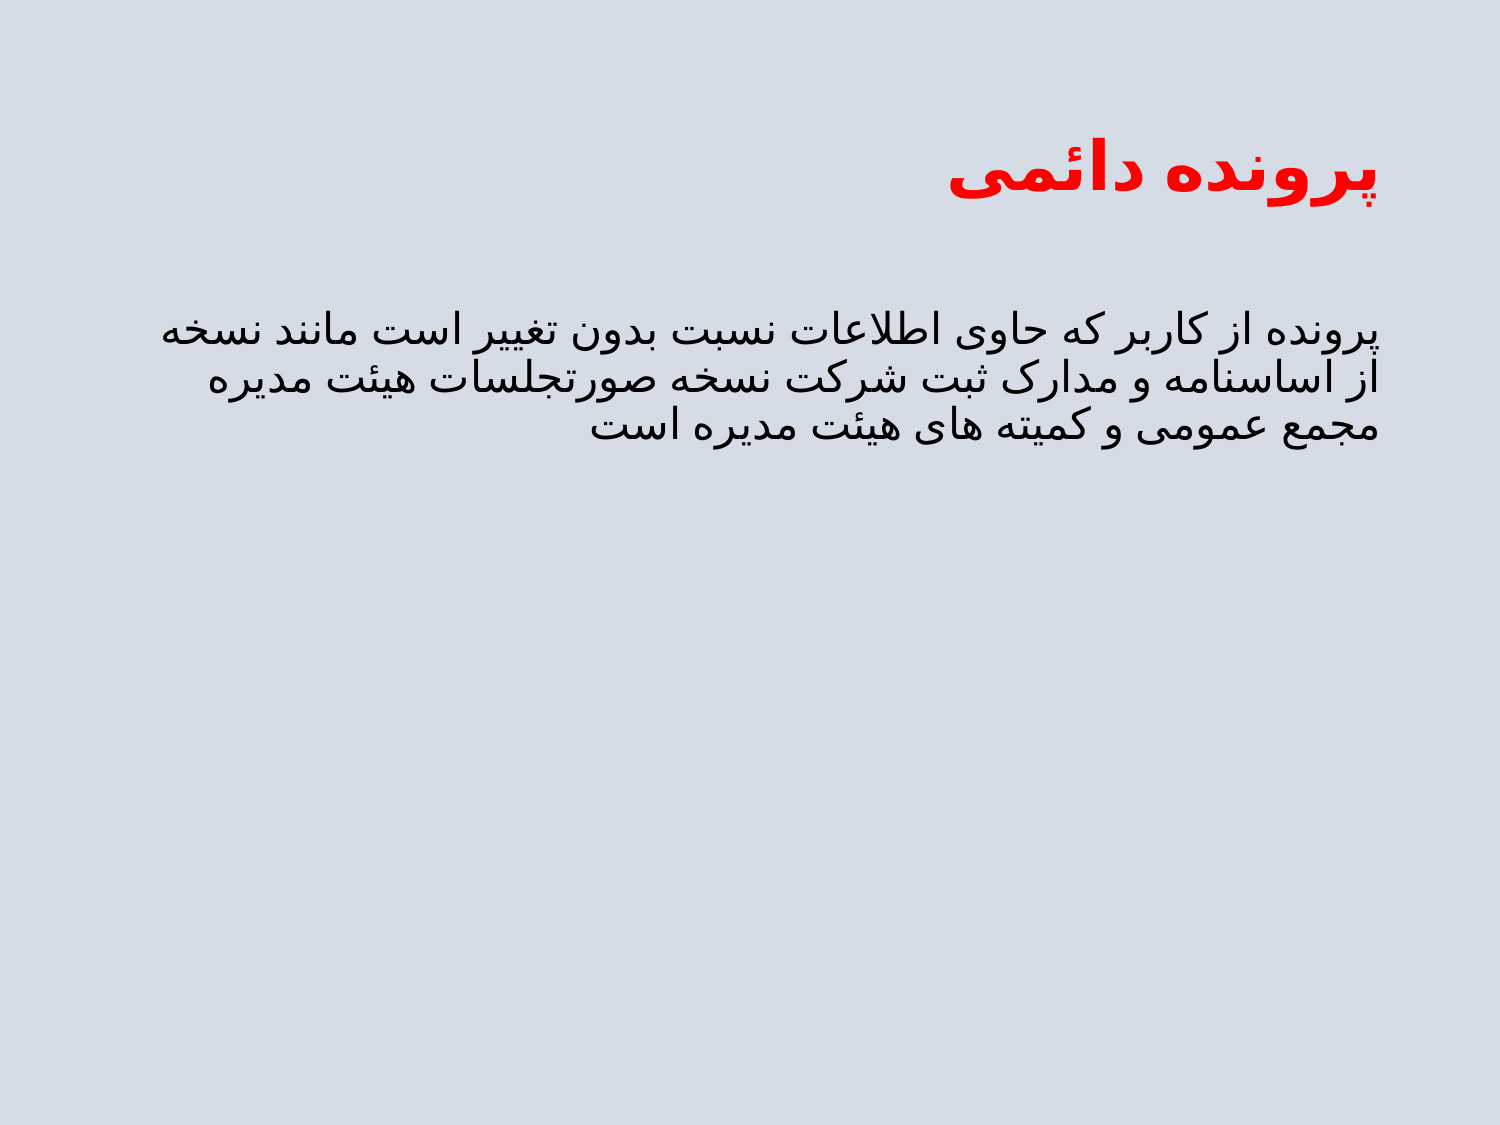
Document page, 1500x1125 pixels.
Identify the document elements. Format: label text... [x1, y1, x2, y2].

title پرونده دائمی [103, 59, 1397, 278]
list پرونده از کاربر که حاوی اطلاعات نسبت بدون تغییر است مانند نسخه از اساسنامه و مدارک ثبت شرکت نسخه صورتجلسات هیئت مدیره مجمع عمومی و کمیته های هیئت مدیره است [103, 299, 1397, 1014]
